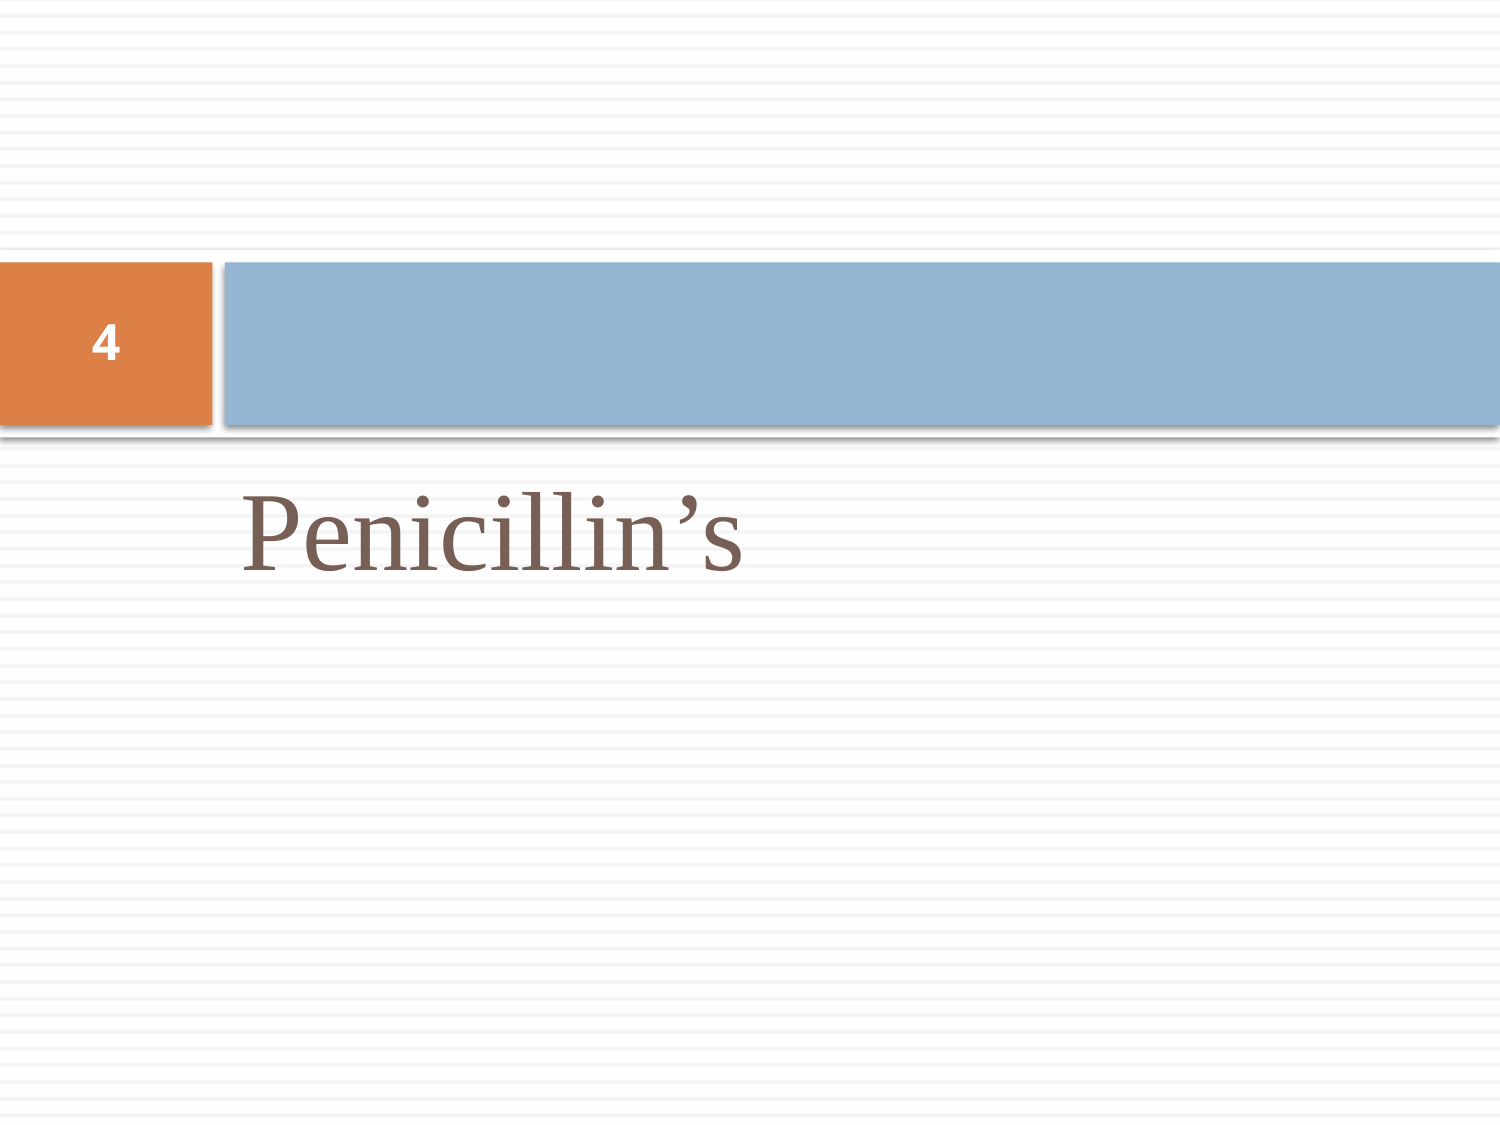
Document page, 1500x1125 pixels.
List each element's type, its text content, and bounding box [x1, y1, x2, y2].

slide_number 4 [0, 287, 213, 403]
list Penicillin’s [225, 450, 1394, 725]
